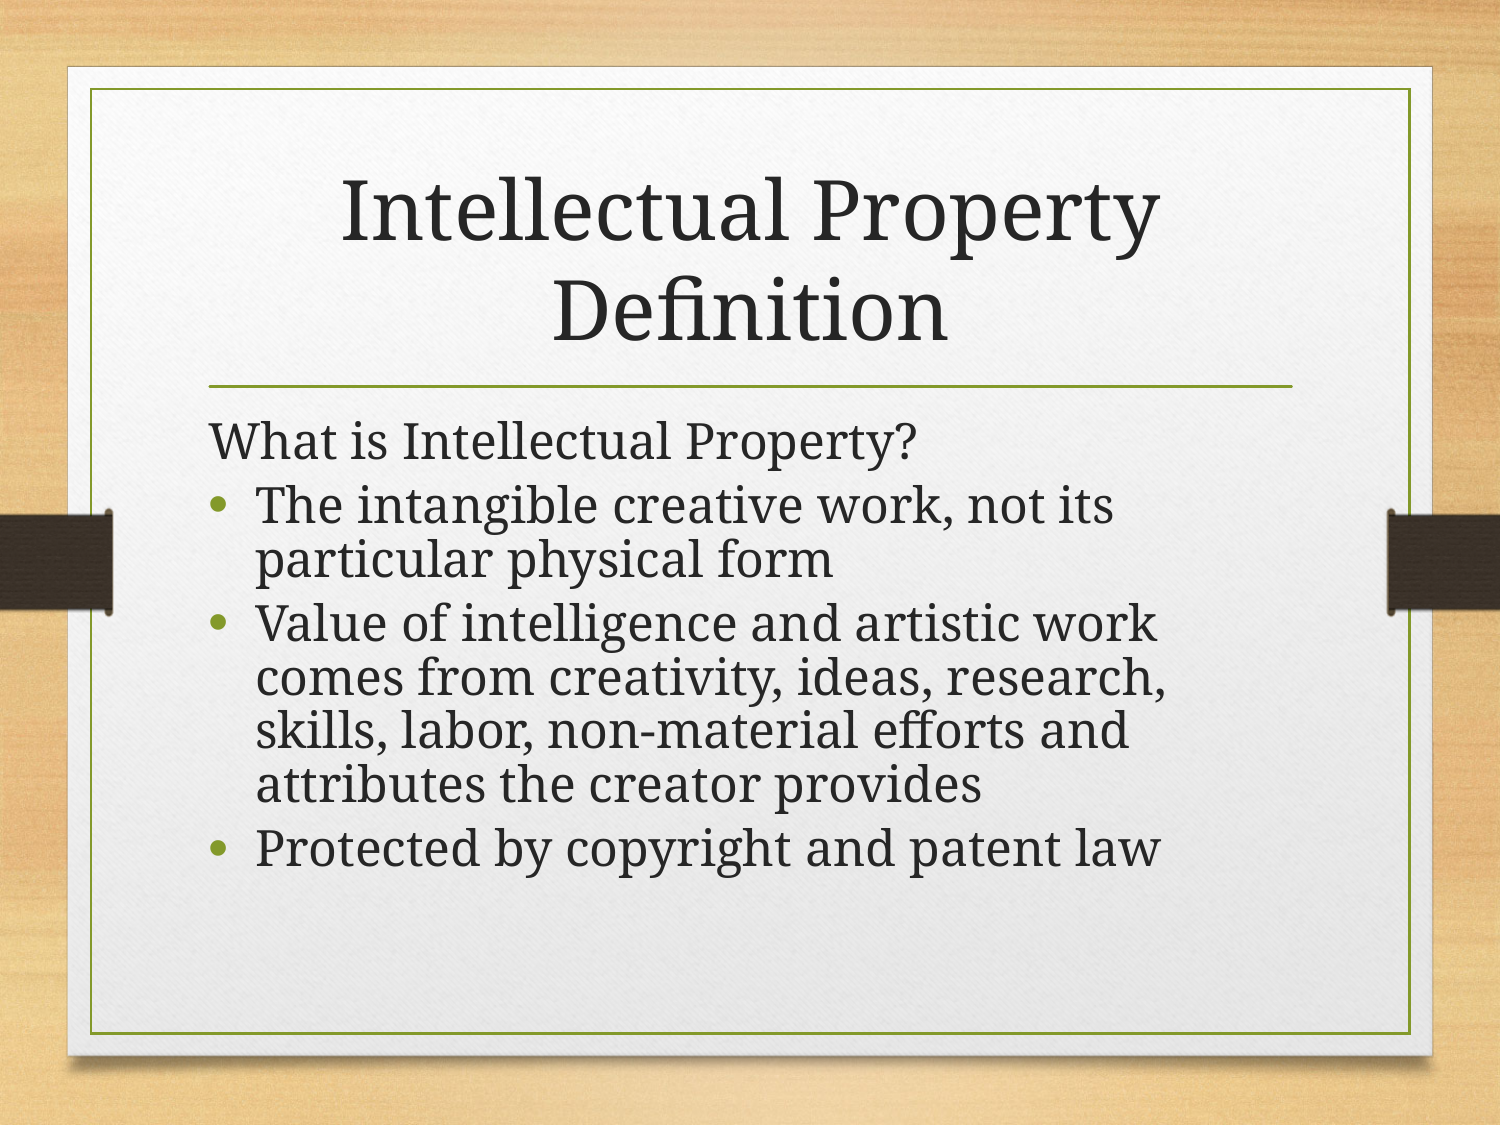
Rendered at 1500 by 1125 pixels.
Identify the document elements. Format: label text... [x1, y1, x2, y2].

list What is Intellectual Property? The intangible creative work, not its particular physical form Value of intelligence and artistic work comes from creativity, ideas, research, skills, labor, non-material efforts and attributes the creator provides Protected by copyright and patent law [193, 408, 1309, 974]
title Intellectual Property Definition [193, 150, 1309, 365]
picture [0, 0, 1500, 1125]
